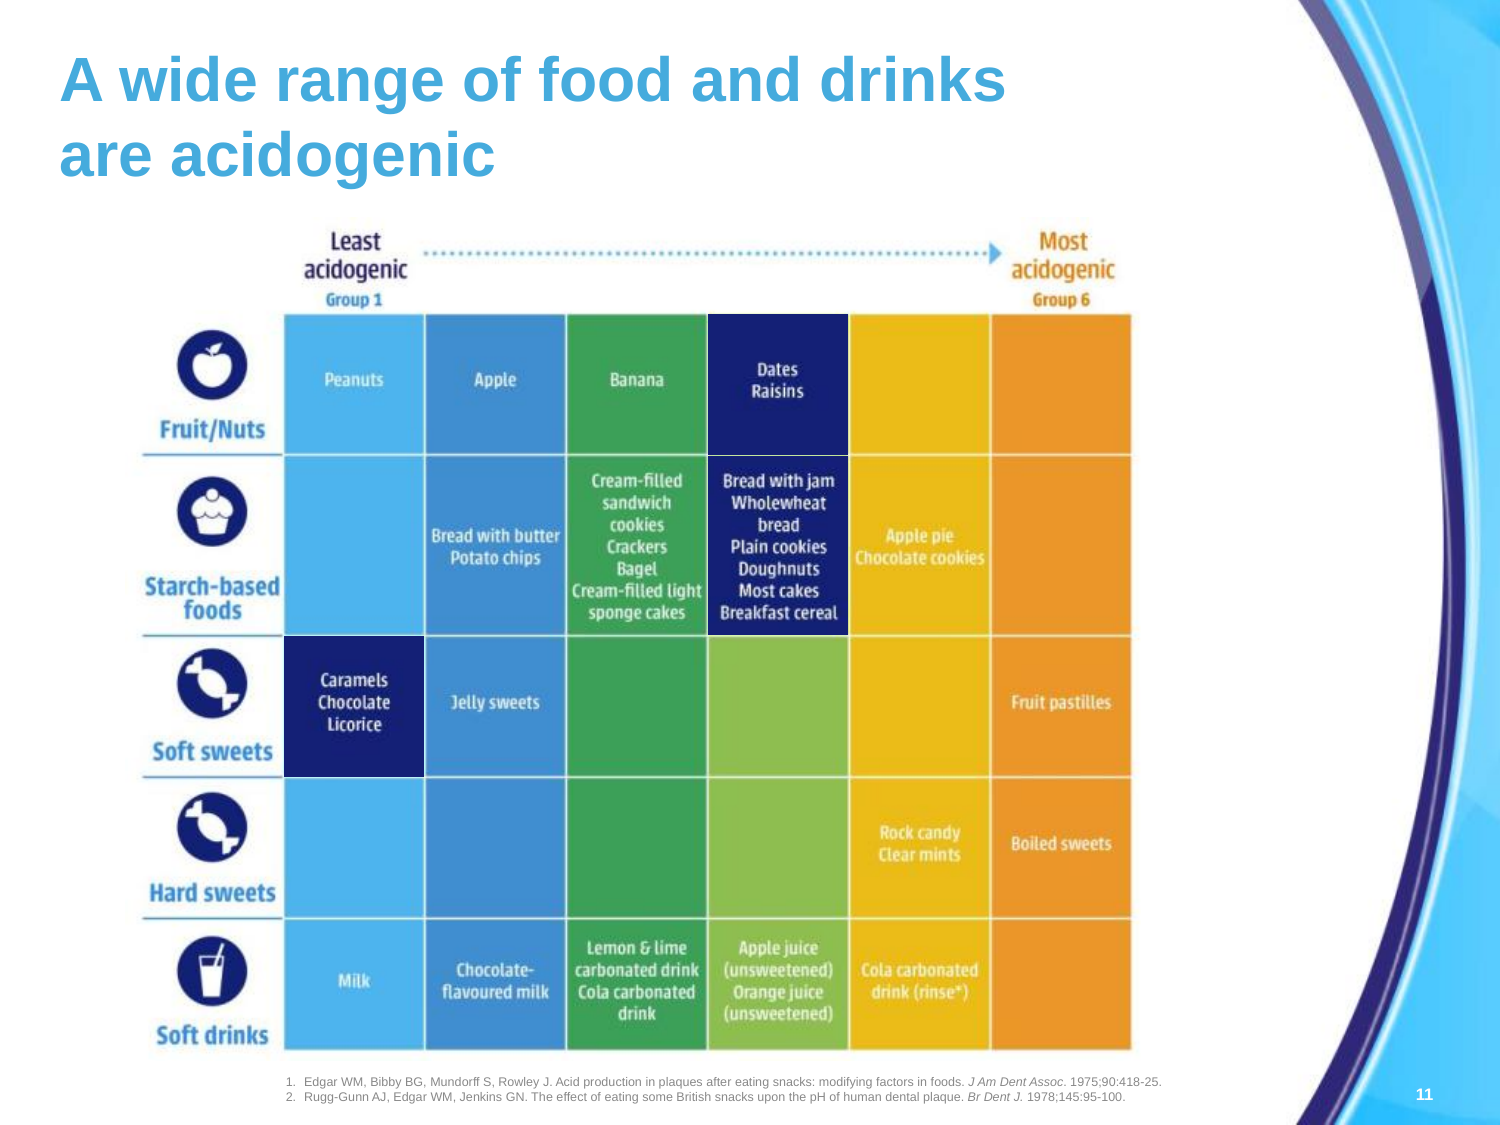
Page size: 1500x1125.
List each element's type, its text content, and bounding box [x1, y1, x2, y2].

slide_number 11 [1144, 1063, 1449, 1124]
text_box Edgar WM, Bibby BG, Mundorff S, Rowley J. Acid production in plaques after eating snacks: modifying factors in foods. J Am Dent Assoc. 1975;90:418-25. Rugg-Gunn AJ, Edgar WM, Jenkins GN. The effect of eating some British snacks upon the pH of human dental plaque. Br Dent J. 1978;145:95-100. [271, 1066, 1261, 1125]
title A wide range of food and drinks are acidogenic [44, 2, 1395, 226]
picture [125, 0, 1500, 1125]
